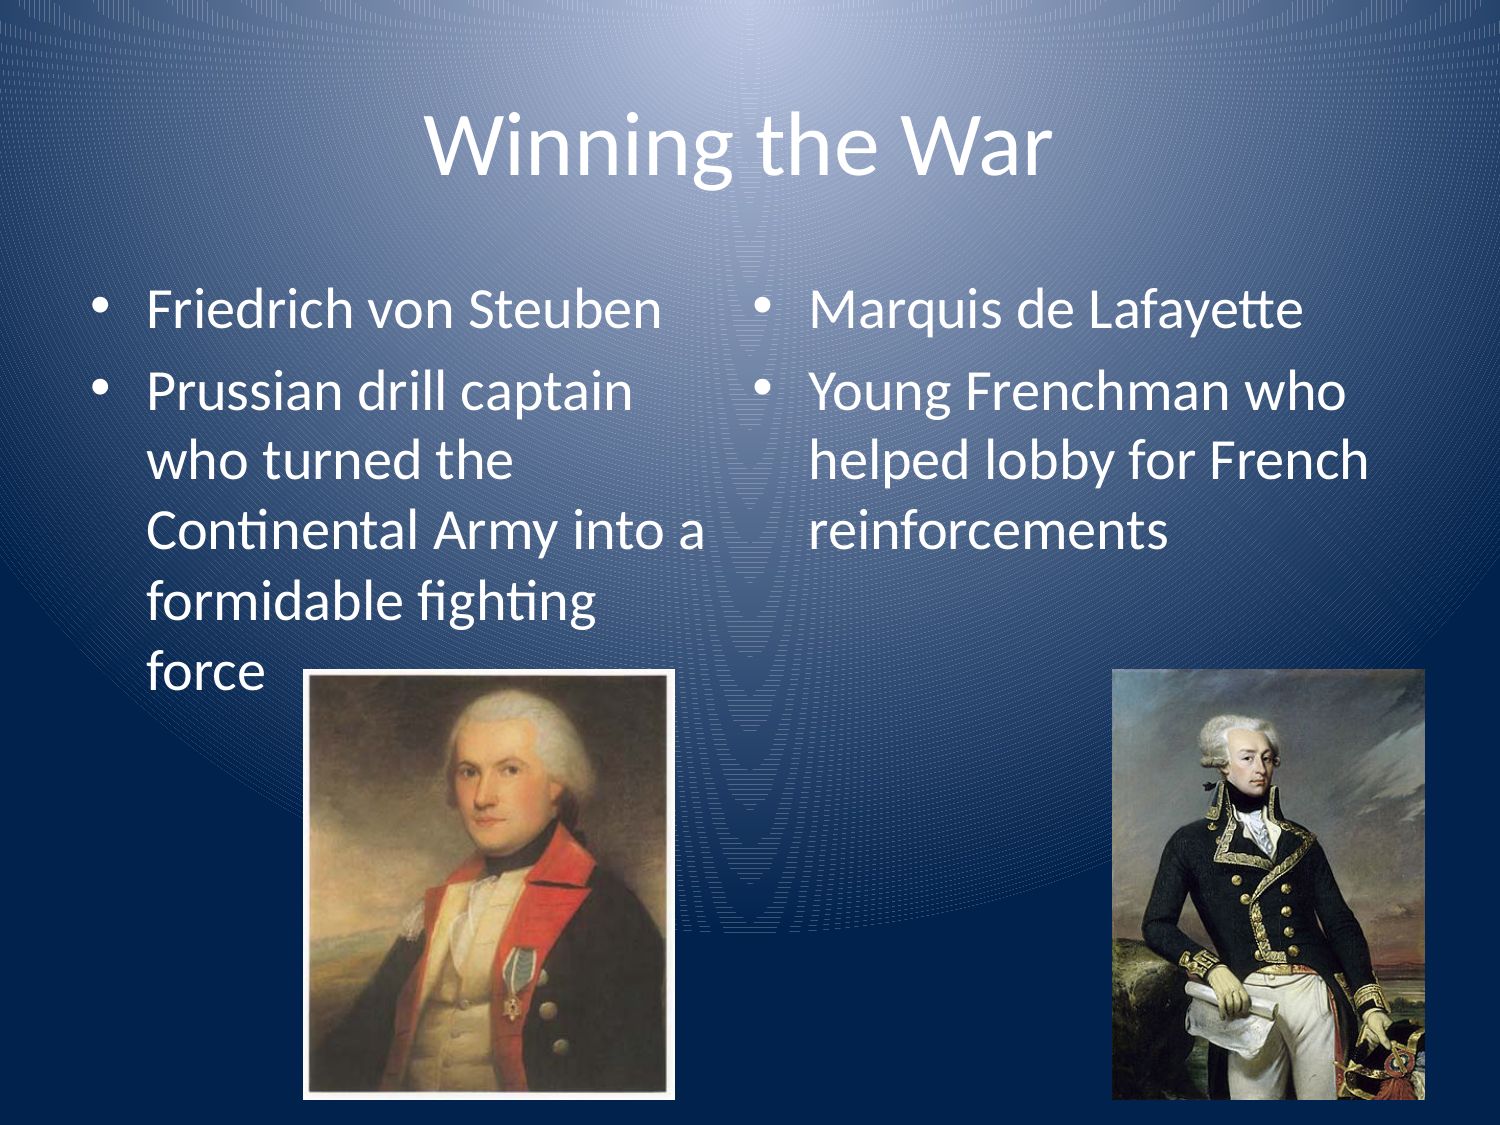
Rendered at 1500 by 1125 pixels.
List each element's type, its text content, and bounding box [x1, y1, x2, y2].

list Marquis de Lafayette Young Frenchman who helped lobby for French reinforcements [737, 262, 1425, 1005]
list Friedrich von Steuben Prussian drill captain who turned the Continental Army into a formidable fighting force [75, 262, 737, 1005]
picture [303, 669, 675, 1100]
picture [1111, 669, 1426, 1100]
title Winning the War [75, 45, 1425, 233]
